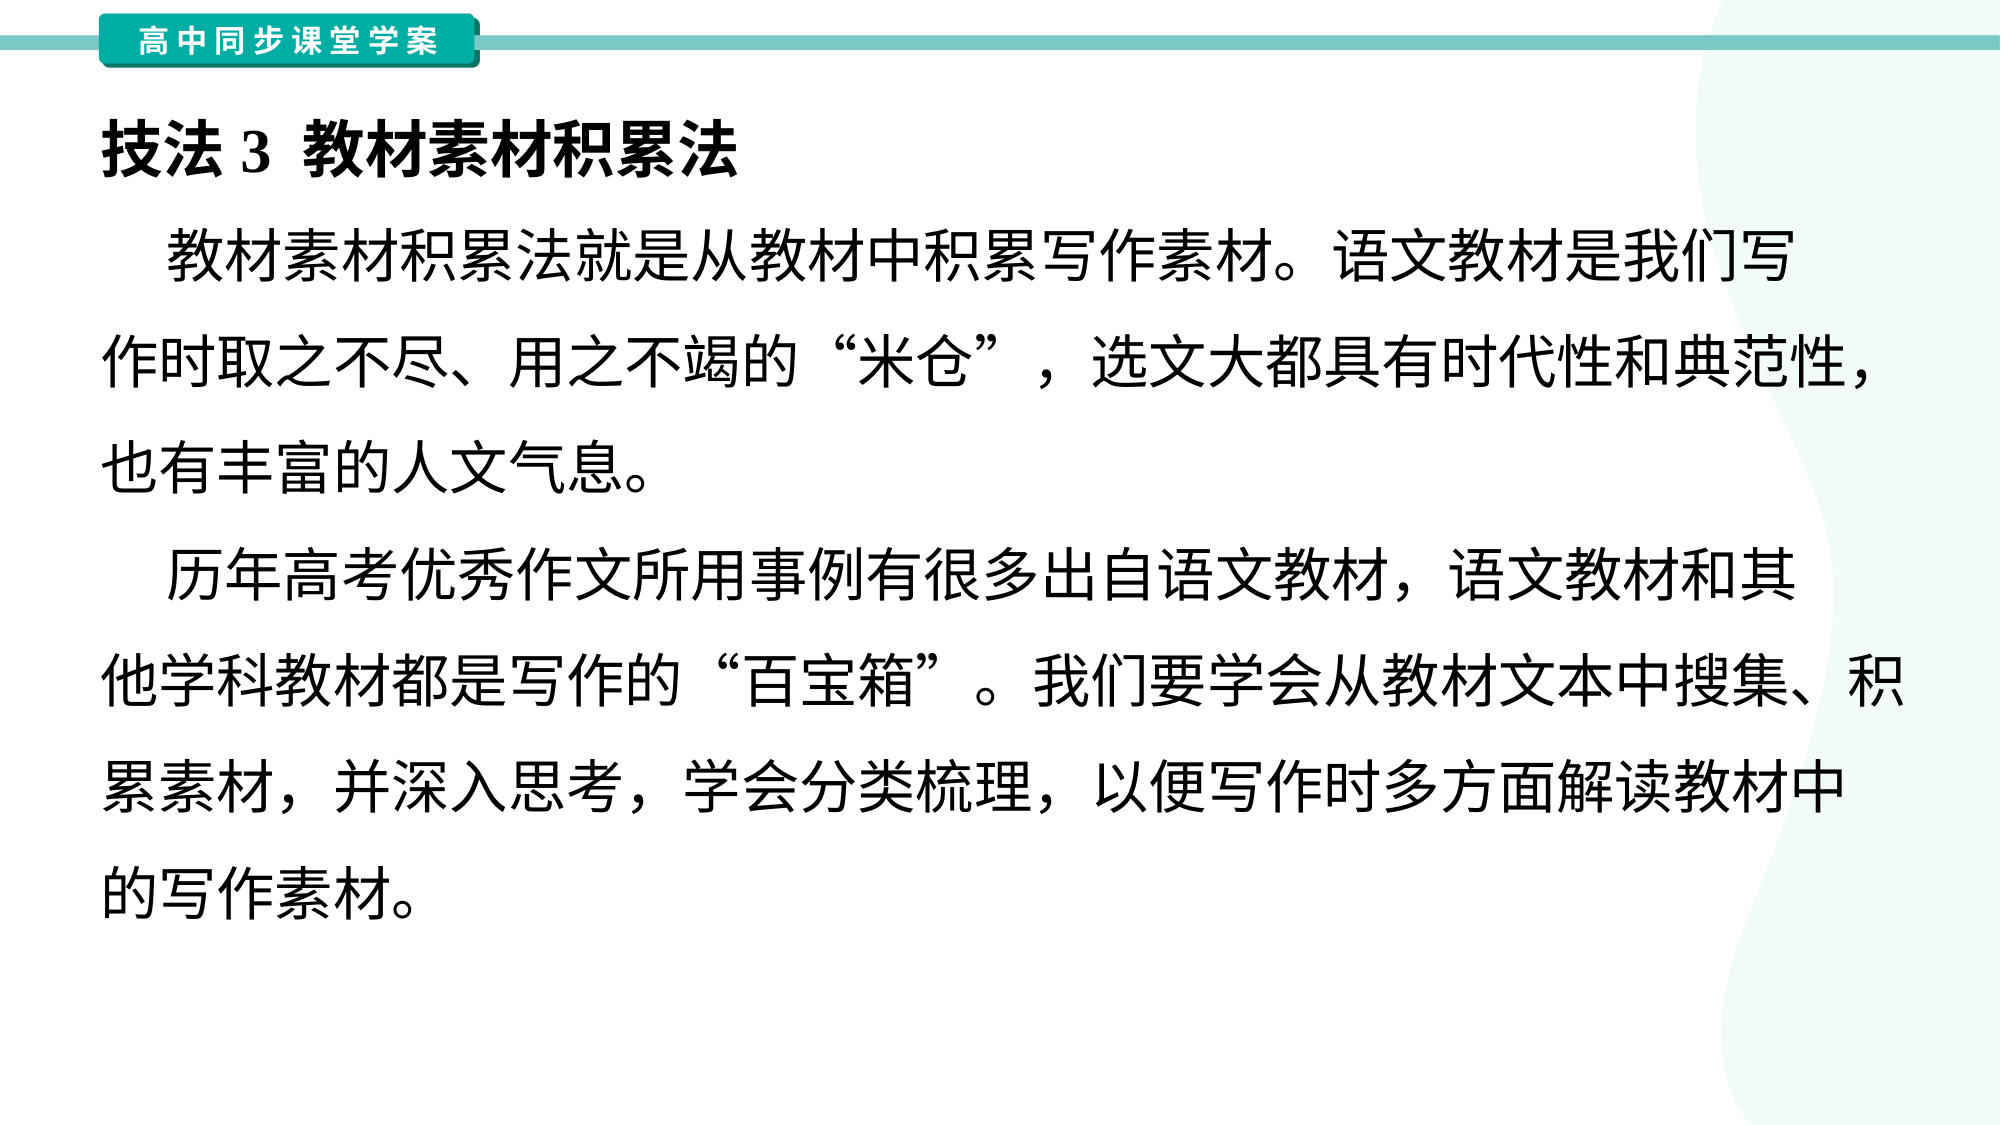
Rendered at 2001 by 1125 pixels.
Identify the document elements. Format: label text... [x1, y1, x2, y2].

picture [0, 0, 2000, 1125]
text_box 教材素材积累法就是从教材中积累写作素材。语文教材是我们写 作时取之不尽、用之不竭的“米仓”，选文大都具有时代性和典范性， 也有丰富的人文气息。 历年高考优秀作文所用事例有很多出自语文教材，语文教材和其 他学科教材都是写作的“百宝箱”。我们要学会从教材文本中搜集、积 累素材，并深入思考，学会分类梳理，以便写作时多方面解读教材中 的写作素材。 [100, 182, 1899, 927]
text_box 技法3 教材素材积累法 [100, 76, 1899, 182]
